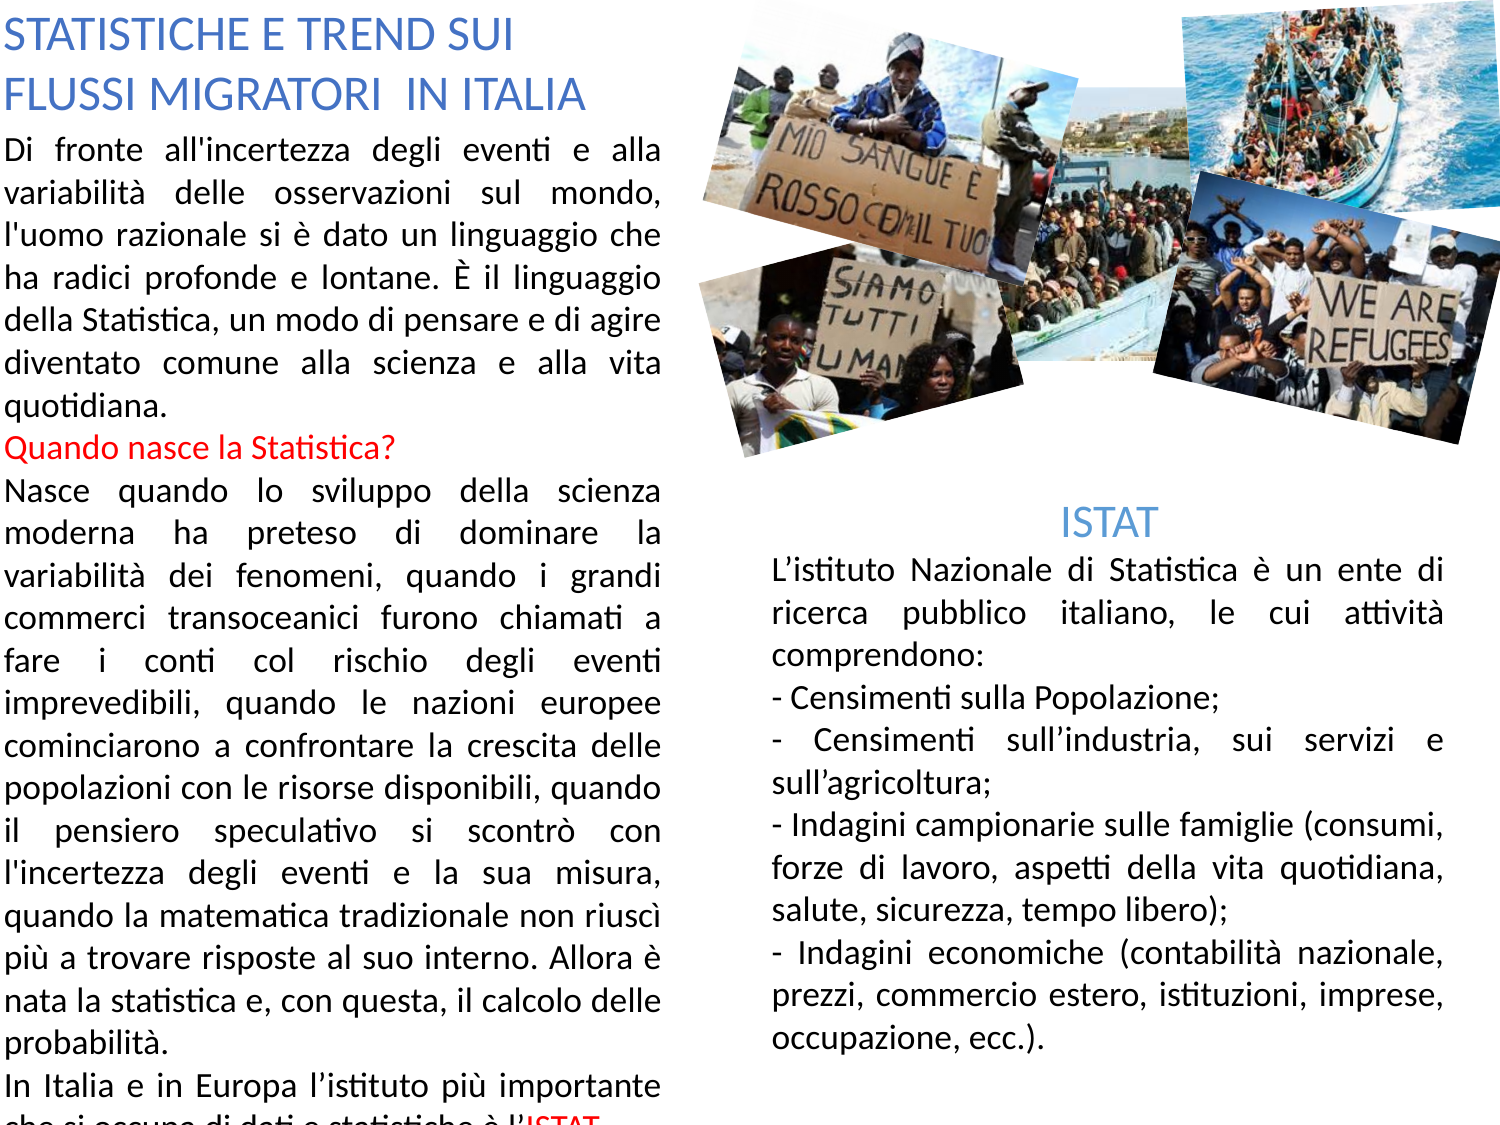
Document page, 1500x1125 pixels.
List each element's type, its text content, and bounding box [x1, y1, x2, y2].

text_box Di fronte all'incertezza degli eventi e alla variabilità delle osservazioni sul mondo, l'uomo razionale si è dato un linguaggio che ha radici profonde e lontane. È il linguaggio della Statistica, un modo di pensare e di agire diventato comune alla scienza e alla vita quotidiana. Quando nasce la Statistica? Nasce quando lo sviluppo della scienza moderna ha preteso di dominare la variabilità dei fenomeni, quando i grandi commerci transoceanici furono chiamati a fare i conti col rischio degli eventi imprevedibili, quando le nazioni europee cominciarono a confrontare la crescita delle popolazioni con le risorse disponibili, quando il pensiero speculativo si scontrò con l'incertezza degli eventi e la sua misura, quando la matematica tradizionale non riuscì più a trovare risposte al suo interno. Allora è nata la statistica e, con questa, il calcolo delle probabilità. In Italia e in Europa l’istituto più importante che si occupa di dati e statistiche è l’ISTAT. [0, 119, 678, 1125]
picture [699, 0, 1500, 457]
text_box ISTAT L’istituto Nazionale di Statistica è un ente di ricerca pubblico italiano, le cui attività comprendono: - Censimenti sulla Popolazione; - Censimenti sull’industria, sui servizi e sull’agricoltura; - Indagini campionarie sulle famiglie (consumi, forze di lavoro, aspetti della vita quotidiana, salute, sicurezza, tempo libero); - Indagini economiche (contabilità nazionale, prezzi, commercio estero, istituzioni, imprese, occupazione, ecc.). [756, 482, 1460, 1125]
text_box STATISTICHE E TREND SUI FLUSSI MIGRATORI IN ITALIA [0, 0, 644, 119]
